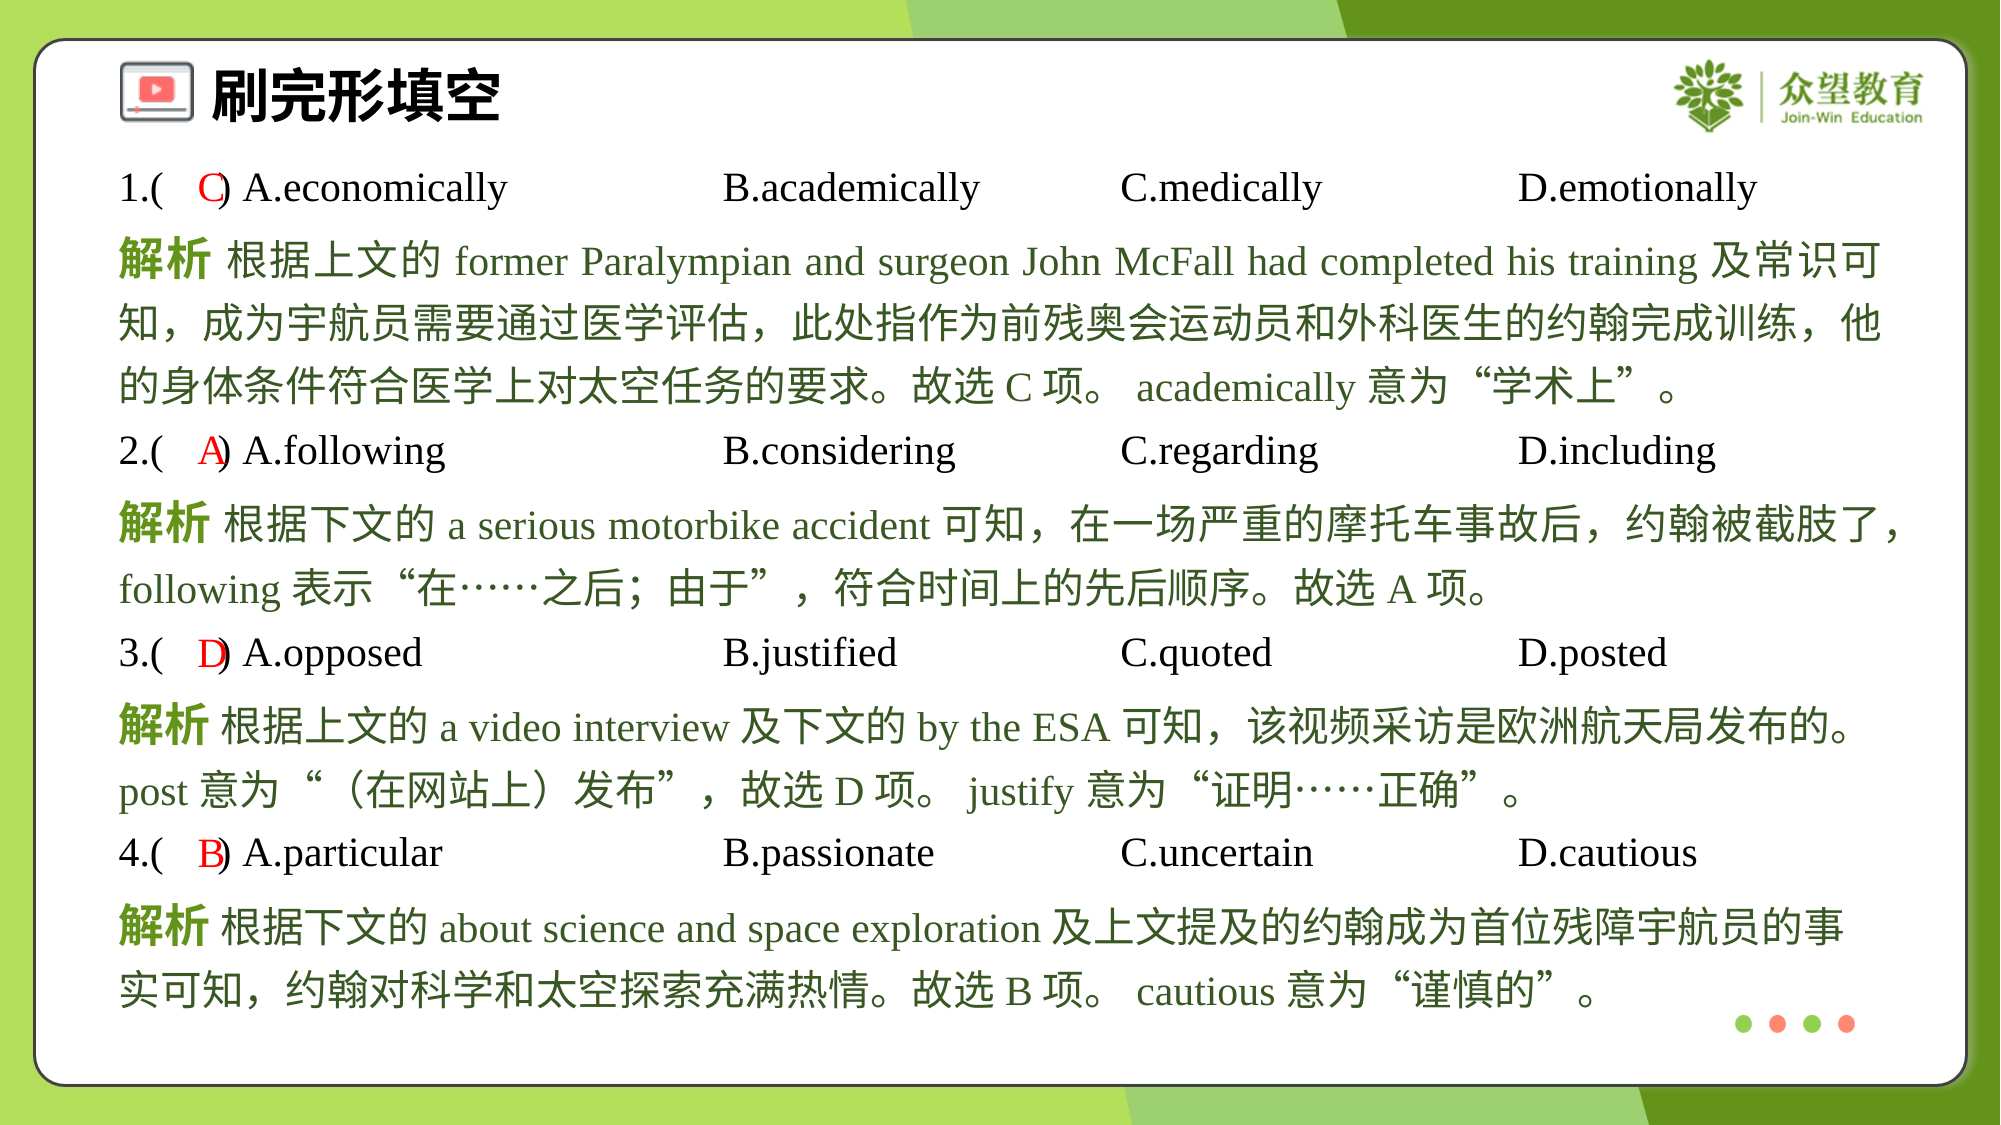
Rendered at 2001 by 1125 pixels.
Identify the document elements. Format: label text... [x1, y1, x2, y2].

text_box 2.( ) A.following B.considering C.regarding D.including [118, 410, 192, 468]
text_box 3.( ) A.opposed B.justified C.quoted D.posted [233, 612, 1883, 670]
text_box 解析 根据上文的a video interview及下文的by the ESA可知，该视频采访是欧洲航天局发布的。post意为“（在网站上）发布”，故选D项。justify意为“证明……正确”。 [118, 682, 1883, 809]
text_box A [192, 410, 233, 469]
text_box 1.( ) A.economically B.academically C.medically D.emotionally [231, 146, 1883, 204]
text_box 4.( ) A.particular B.passionate C.uncertain D.cautious [231, 812, 1883, 870]
text_box 1.( ) A.economically B.academically C.medically D.emotionally [118, 146, 192, 204]
text_box 2.( ) A.following B.considering C.regarding D.including [233, 410, 1883, 468]
text_box 解析 根据下文的a serious motorbike accident可知，在一场严重的摩托车事故后，约翰被截肢了，following表示“在……之后；由于”，符合时间上的先后顺序。故选A项。 [118, 480, 1883, 607]
text_box 解析 根据下文的about science and space exploration及上文提及的约翰成为首位残障宇航员的事实可知，约翰对科学和太空探索充满热情。故选B项。cautious意为“谨慎的”。 [118, 882, 1883, 1009]
text_box 解析 根据上文的former Paralympian and surgeon John McFall had completed his training及常识可知，成为宇航员需要通过医学评估，此处指作为前残奥会运动员和外科医生的约翰完成训练，他的身体条件符合医学上对太空任务的要求。故选C项。academically意为“学术上”。 [118, 215, 1883, 405]
text_box 3.( ) A.opposed B.justified C.quoted D.posted [118, 612, 192, 670]
text_box C [192, 146, 231, 205]
text_box 4.( ) A.particular B.passionate C.uncertain D.cautious [118, 812, 192, 870]
text_box D [192, 612, 233, 671]
picture [0, 0, 2000, 1125]
text_box B [192, 812, 231, 871]
